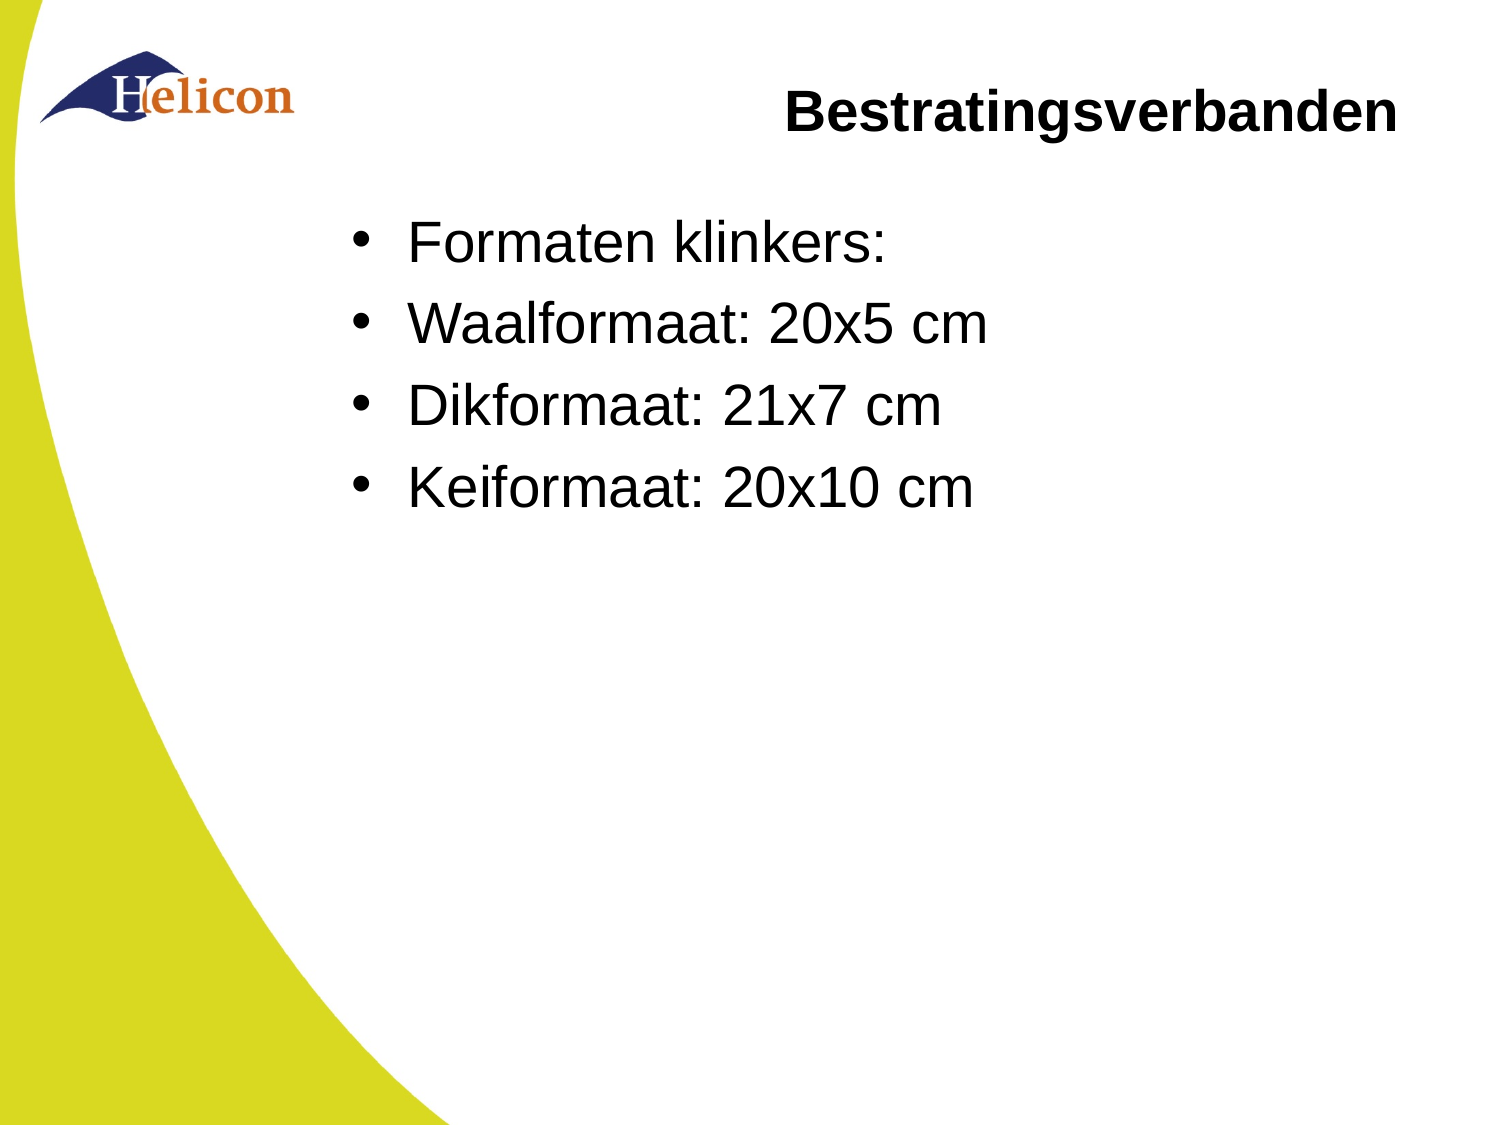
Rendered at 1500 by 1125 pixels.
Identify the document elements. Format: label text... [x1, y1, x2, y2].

list Formaten klinkers: Waalformaat: 20x5 cm Dikformaat: 21x7 cm Keiformaat: 20x10 cm [336, 196, 1425, 1005]
title Bestratingsverbanden [324, 54, 1415, 161]
picture [0, 0, 1500, 1125]
